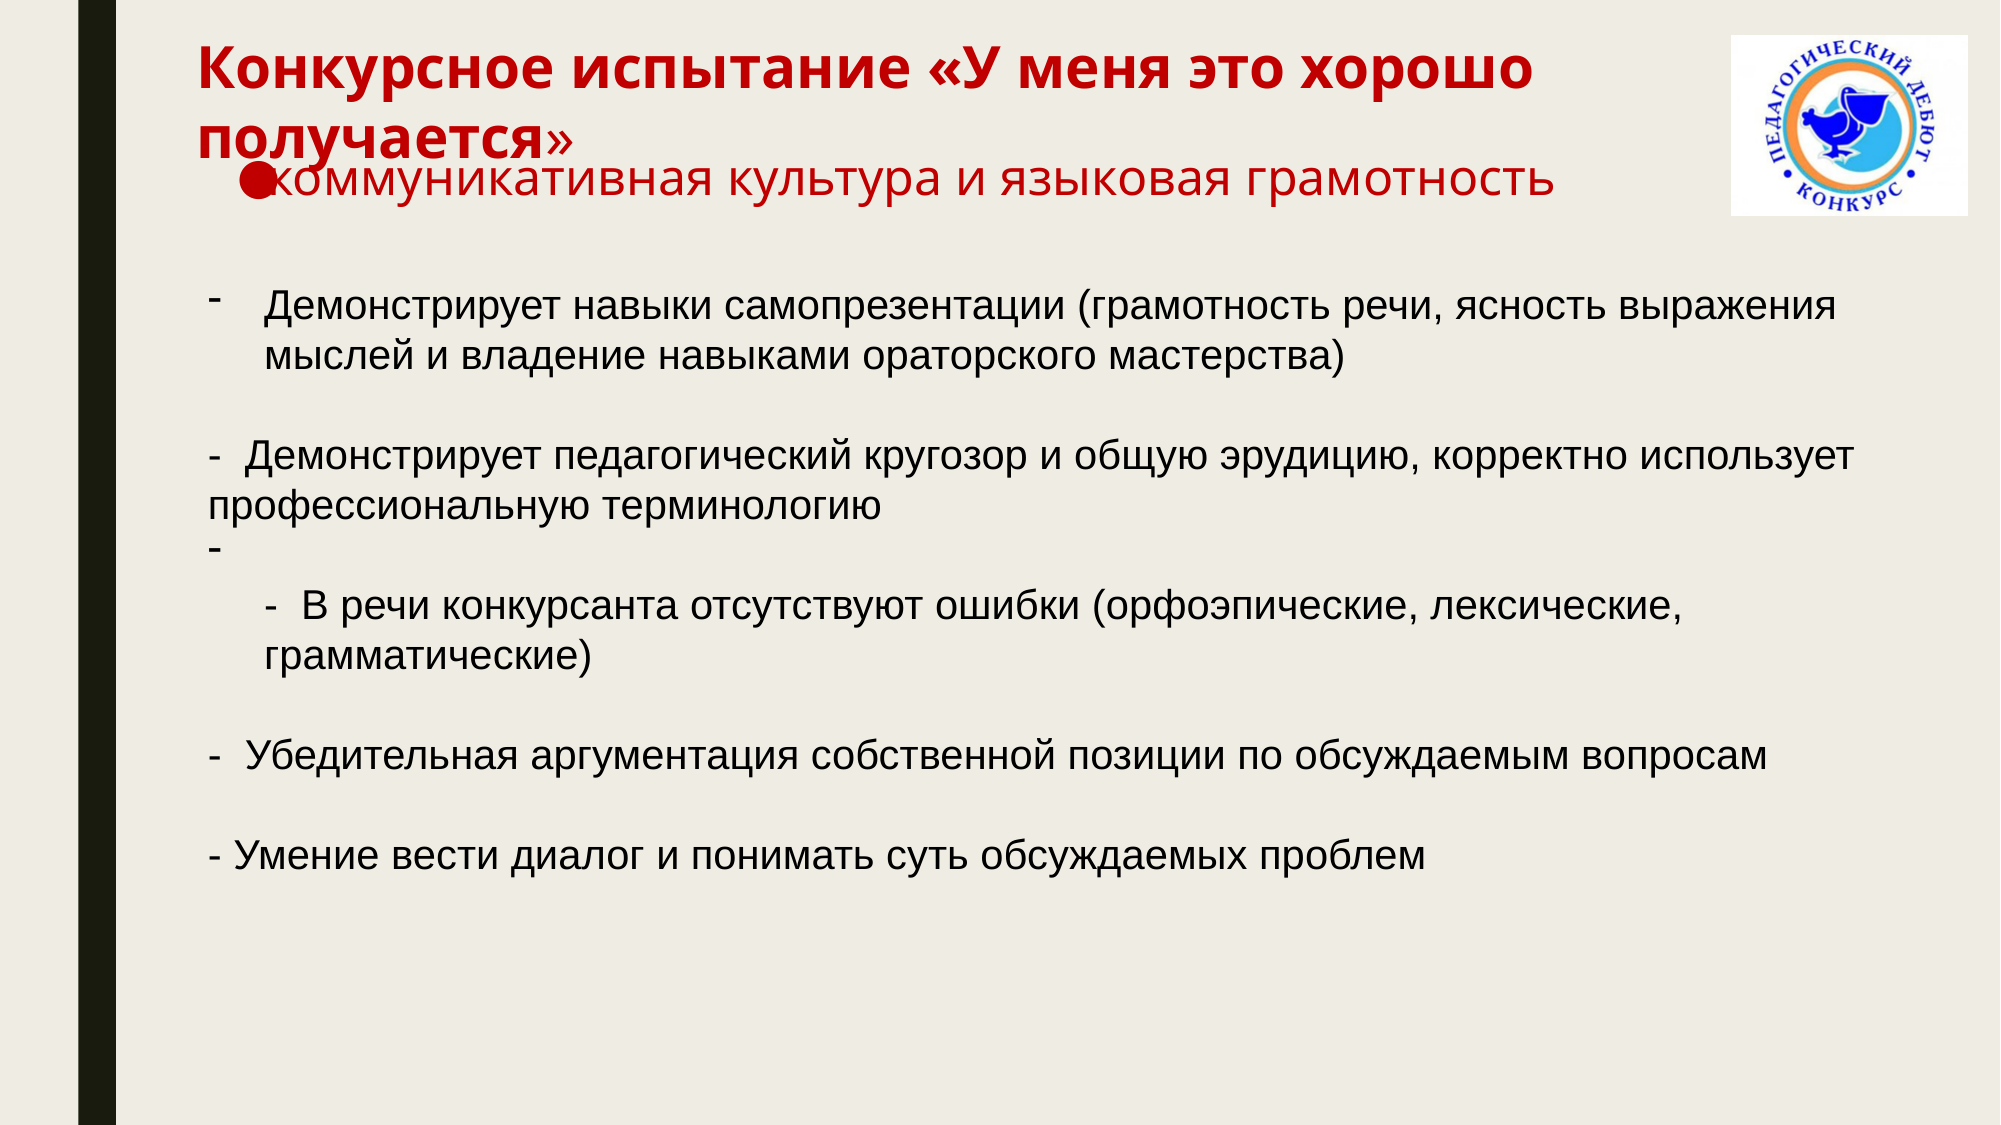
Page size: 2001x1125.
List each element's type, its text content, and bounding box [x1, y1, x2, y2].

picture [1731, 35, 1968, 216]
text_box [163, 239, 1918, 986]
text_box коммуникативная культура и языковая грамотность [252, 137, 1572, 213]
text_box Демонстрирует навыки самопрезентации (грамотность речи, ясность выражения мыслей и владение навыками ораторского мастерства) - Демонстрирует педагогический кругозор и общую эрудицию, корректно использует профессиональную терминологию - В речи конкурсанта отсутствуют ошибки (орфоэпические, лексические, грамматические) - Убедительная аргументация собственной позиции по обсуждаемым вопросам - Умение вести диалог и понимать суть обсуждаемых проблем [193, 270, 1918, 886]
text_box ● [222, 136, 1579, 212]
text_box Конкурсное испытание «У меня это хорошо получается» [181, 22, 1904, 178]
